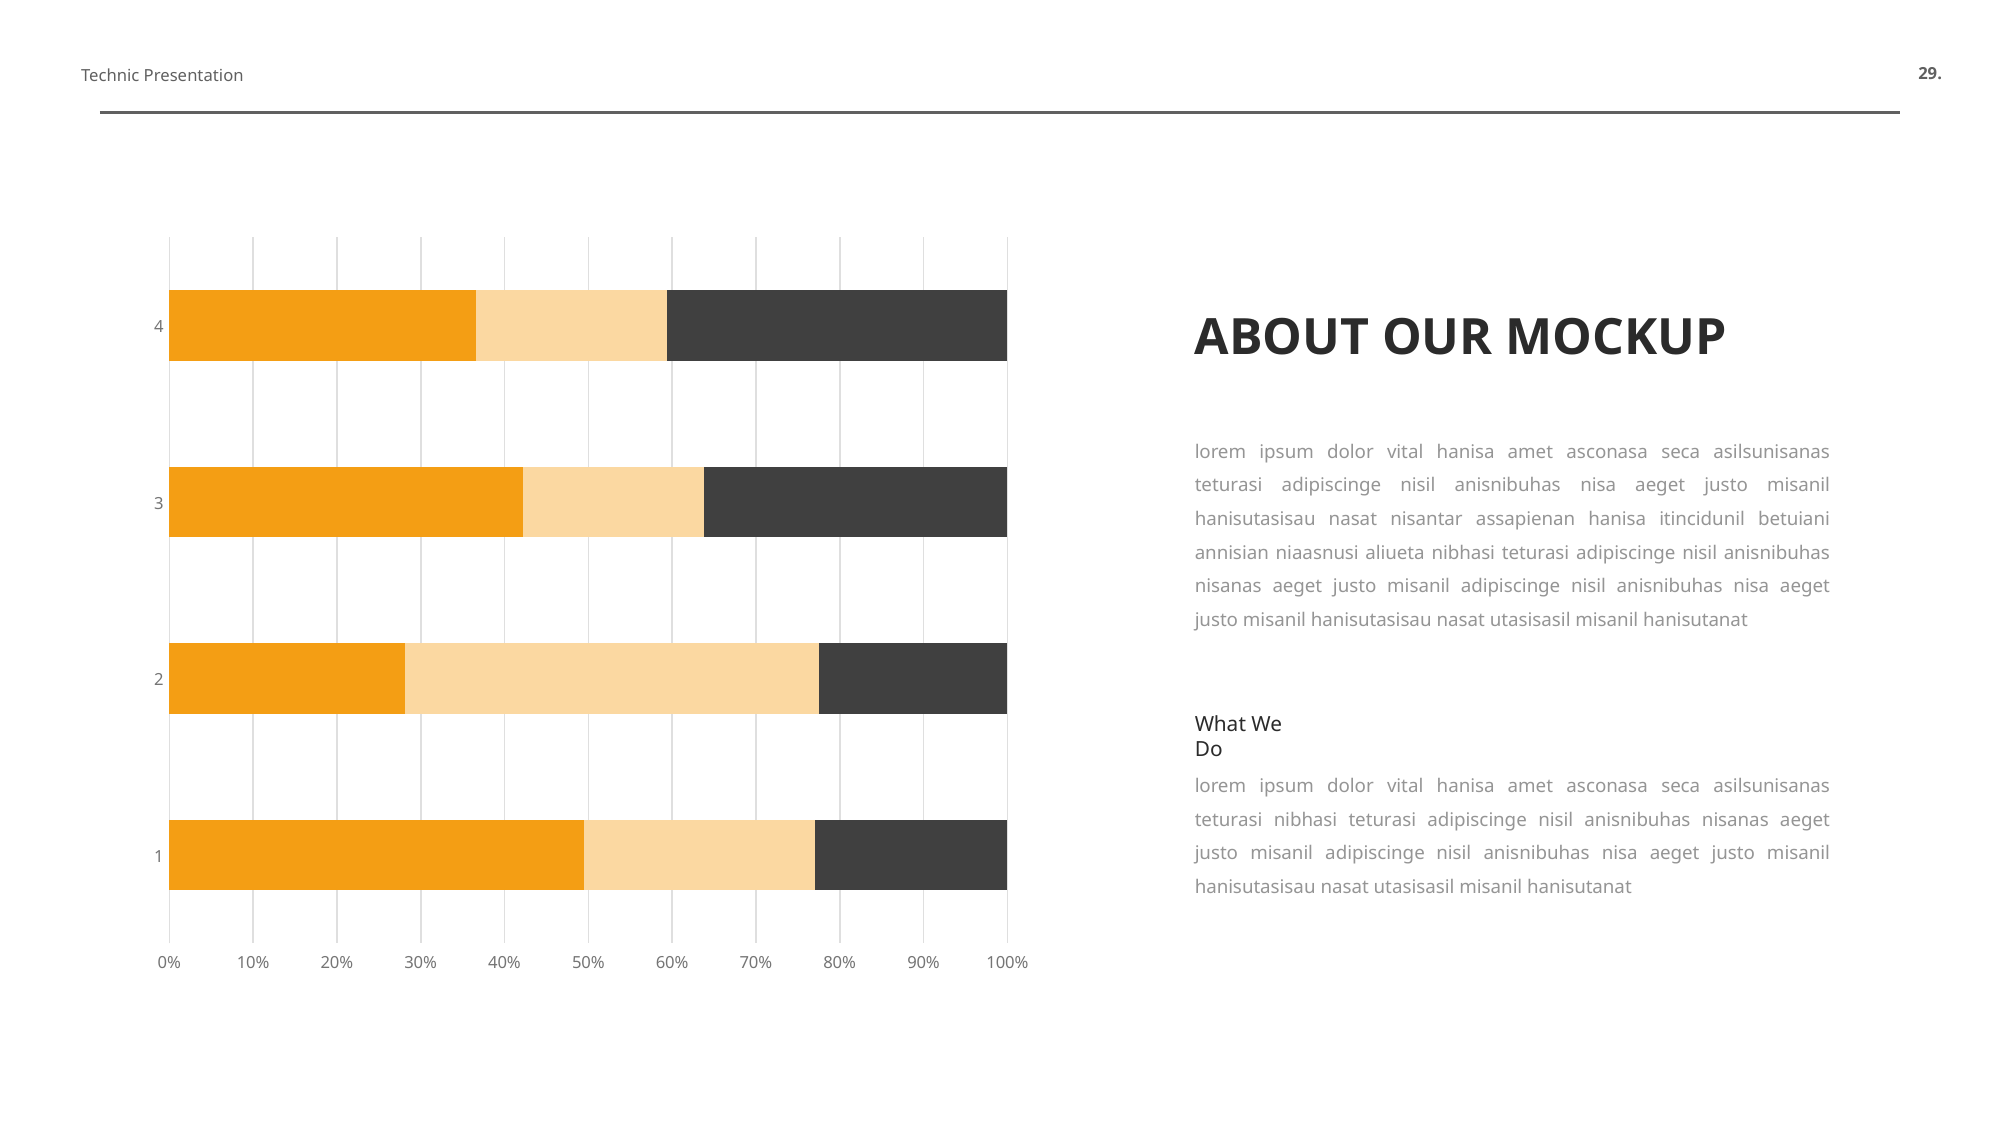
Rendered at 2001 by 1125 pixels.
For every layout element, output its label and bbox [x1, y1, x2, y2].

text_box [1180, 703, 1845, 903]
text_box [83, 55, 1918, 113]
text_box [1180, 297, 1845, 637]
chart [135, 222, 1047, 989]
